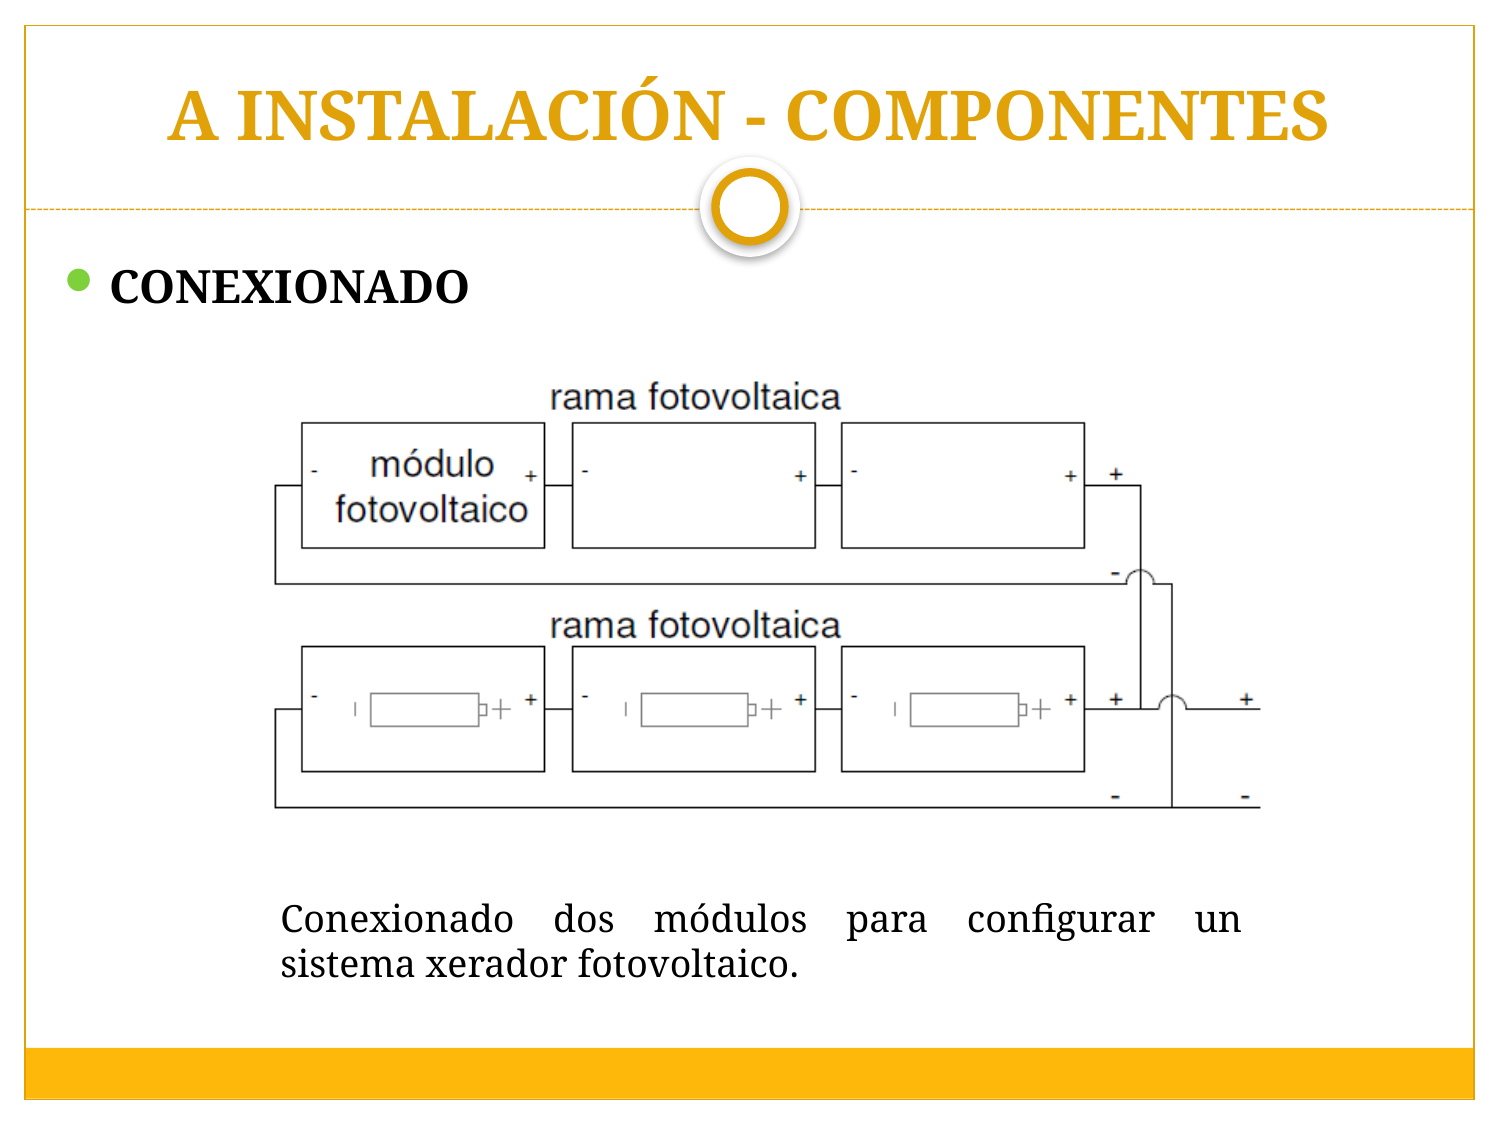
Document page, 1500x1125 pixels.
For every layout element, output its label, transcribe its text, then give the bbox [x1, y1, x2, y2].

picture [206, 337, 1281, 829]
title A INSTALACIÓN - COMPONENTES [49, 37, 1450, 162]
list CONEXIONADO [49, 250, 1445, 1001]
text_box Conexionado dos módulos para configurar un sistema xerador fotovoltaico. [265, 887, 1258, 993]
